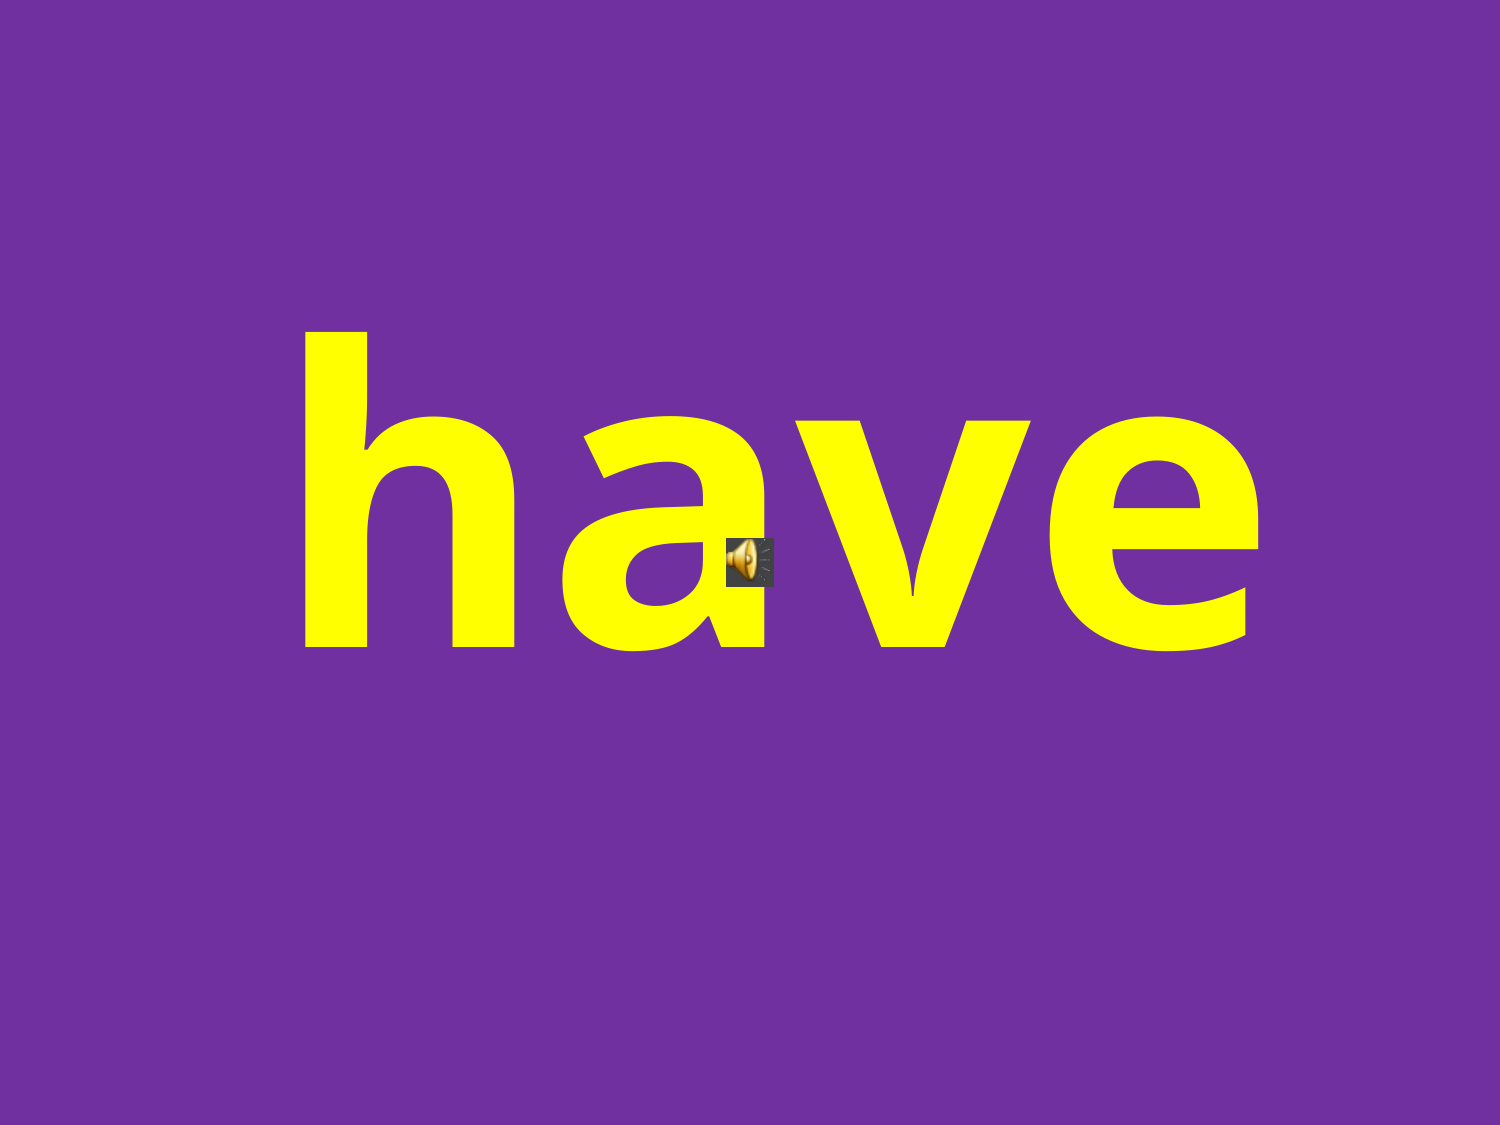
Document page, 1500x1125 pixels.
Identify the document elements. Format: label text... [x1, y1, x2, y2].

picture [724, 537, 776, 588]
text_box have [99, 224, 1450, 738]
